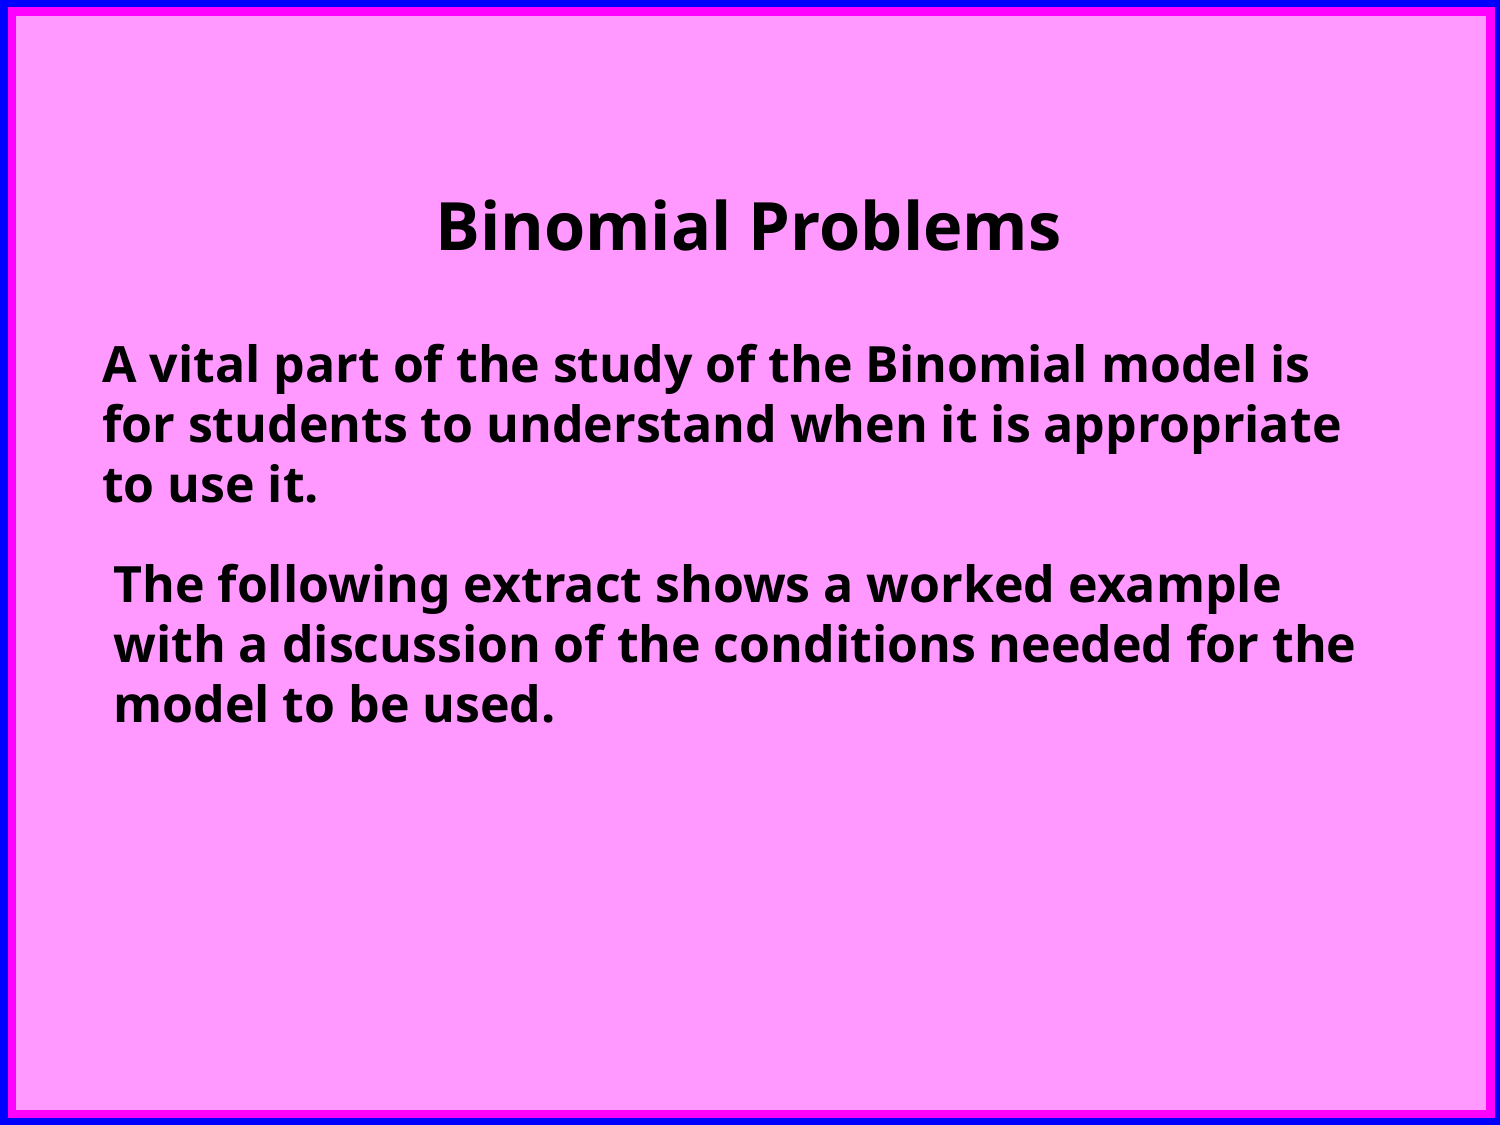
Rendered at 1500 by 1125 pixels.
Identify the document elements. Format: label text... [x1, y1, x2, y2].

text_box A vital part of the study of the Binomial model is for students to understand when it is appropriate to use it. [87, 324, 1388, 520]
text_box Binomial Problems [396, 191, 1101, 271]
text_box The following extract shows a worked example with a discussion of the conditions needed for the model to be used. [98, 544, 1399, 740]
